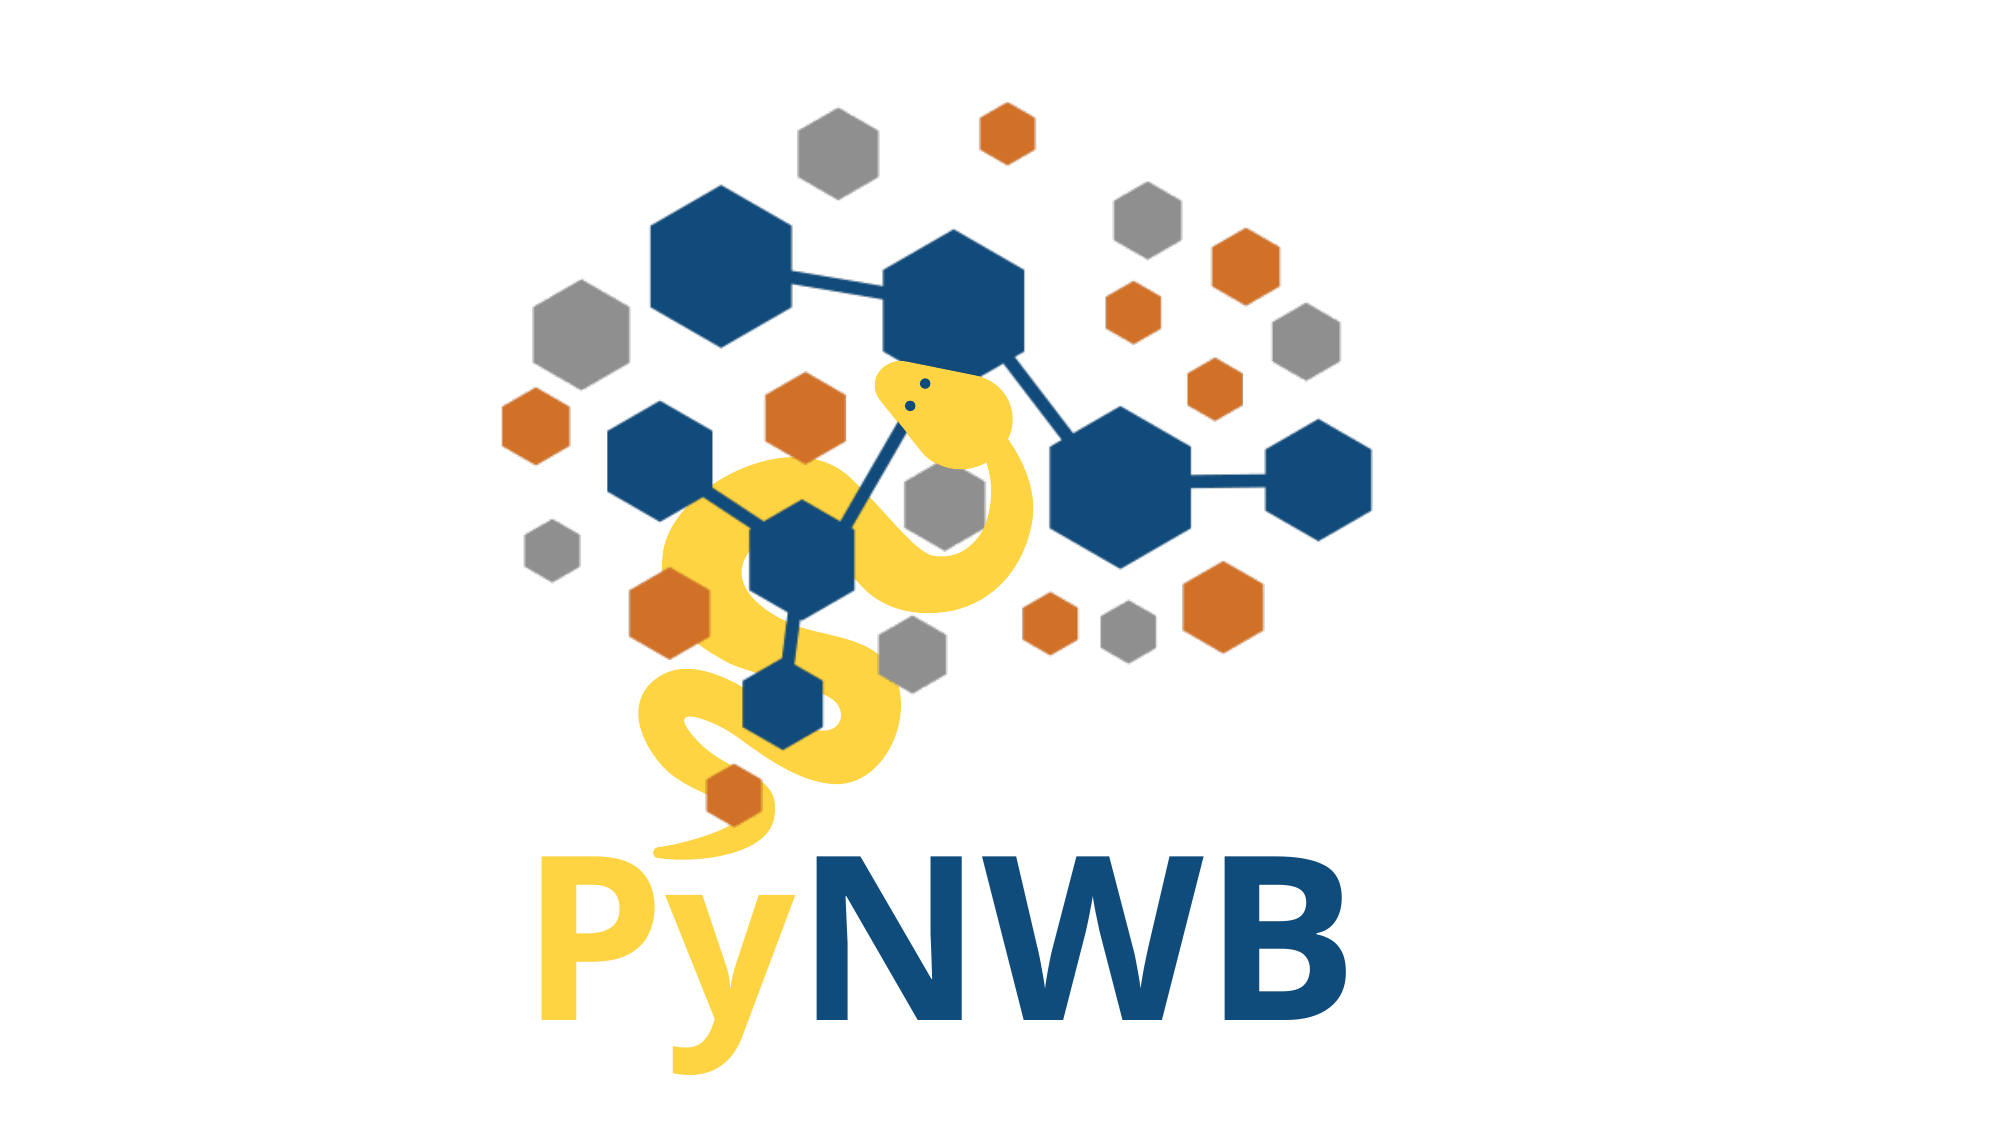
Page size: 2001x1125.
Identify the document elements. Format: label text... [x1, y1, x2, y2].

text_box PyNWB [520, 828, 1360, 1054]
picture [501, 102, 1373, 828]
text_box [653, 828, 771, 860]
